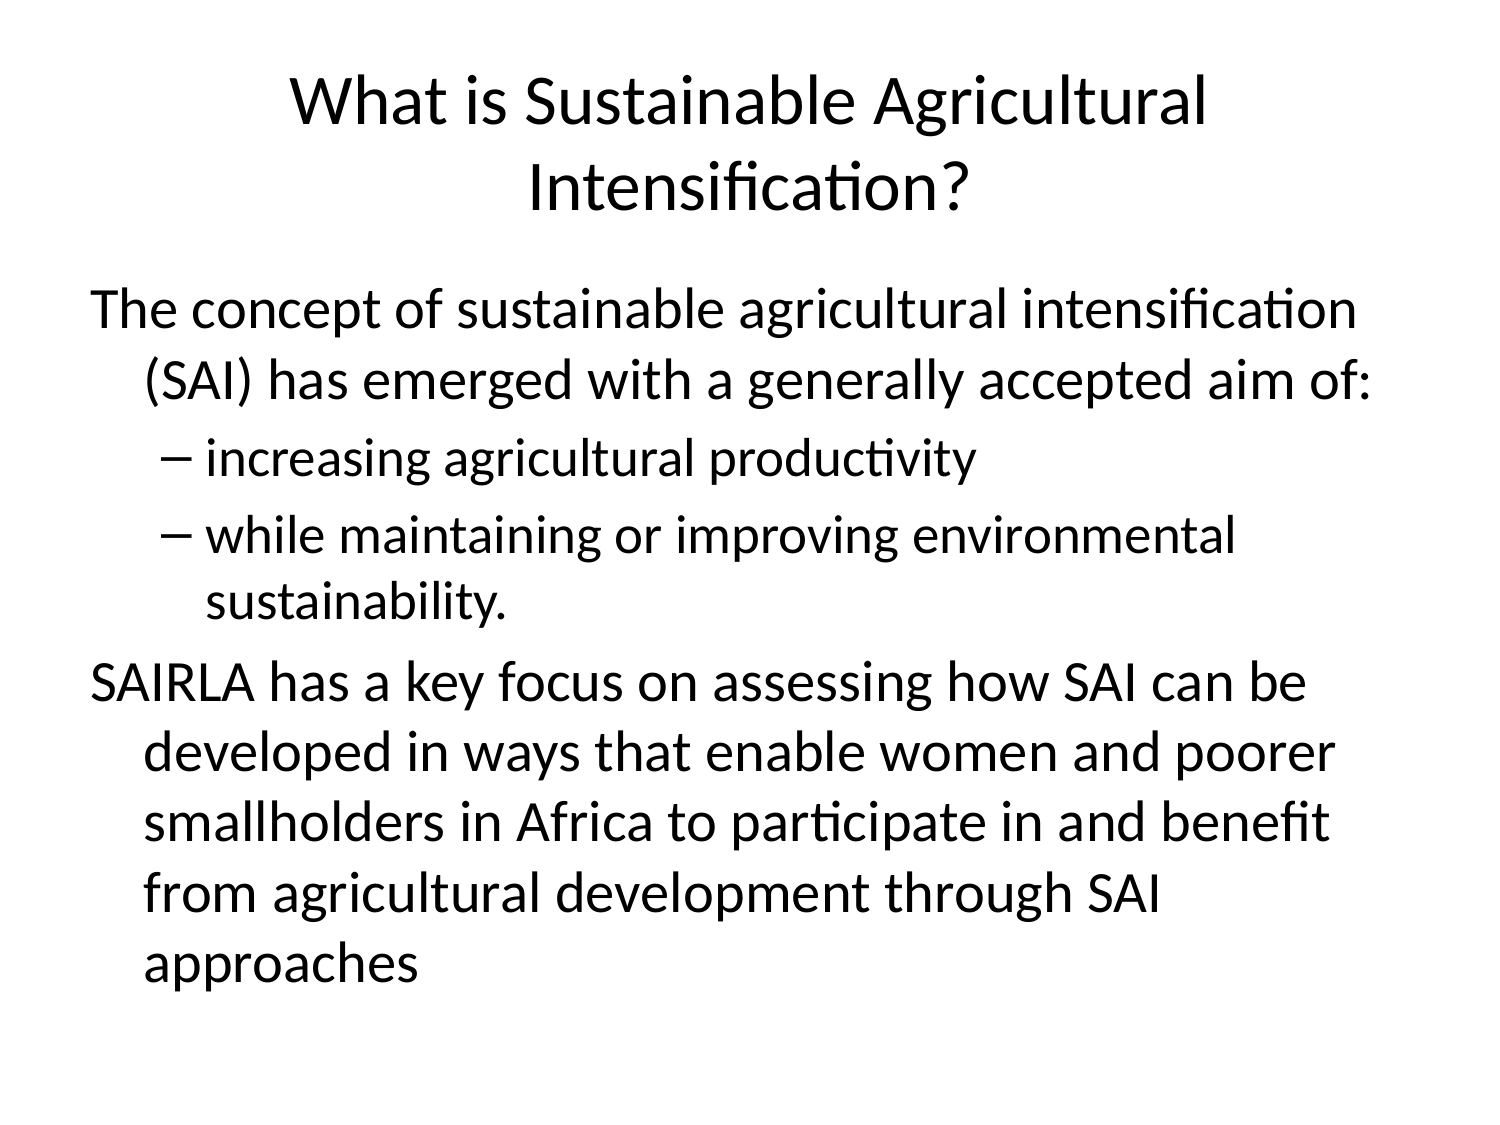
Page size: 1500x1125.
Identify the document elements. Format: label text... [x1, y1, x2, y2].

title What is Sustainable Agricultural Intensification? [75, 45, 1425, 233]
list The concept of sustainable agricultural intensification (SAI) has emerged with a generally accepted aim of: increasing agricultural productivity while maintaining or improving environmental sustainability. SAIRLA has a key focus on assessing how SAI can be developed in ways that enable women and poorer smallholders in Africa to participate in and benefit from agricultural development through SAI approaches [75, 262, 1425, 1005]
